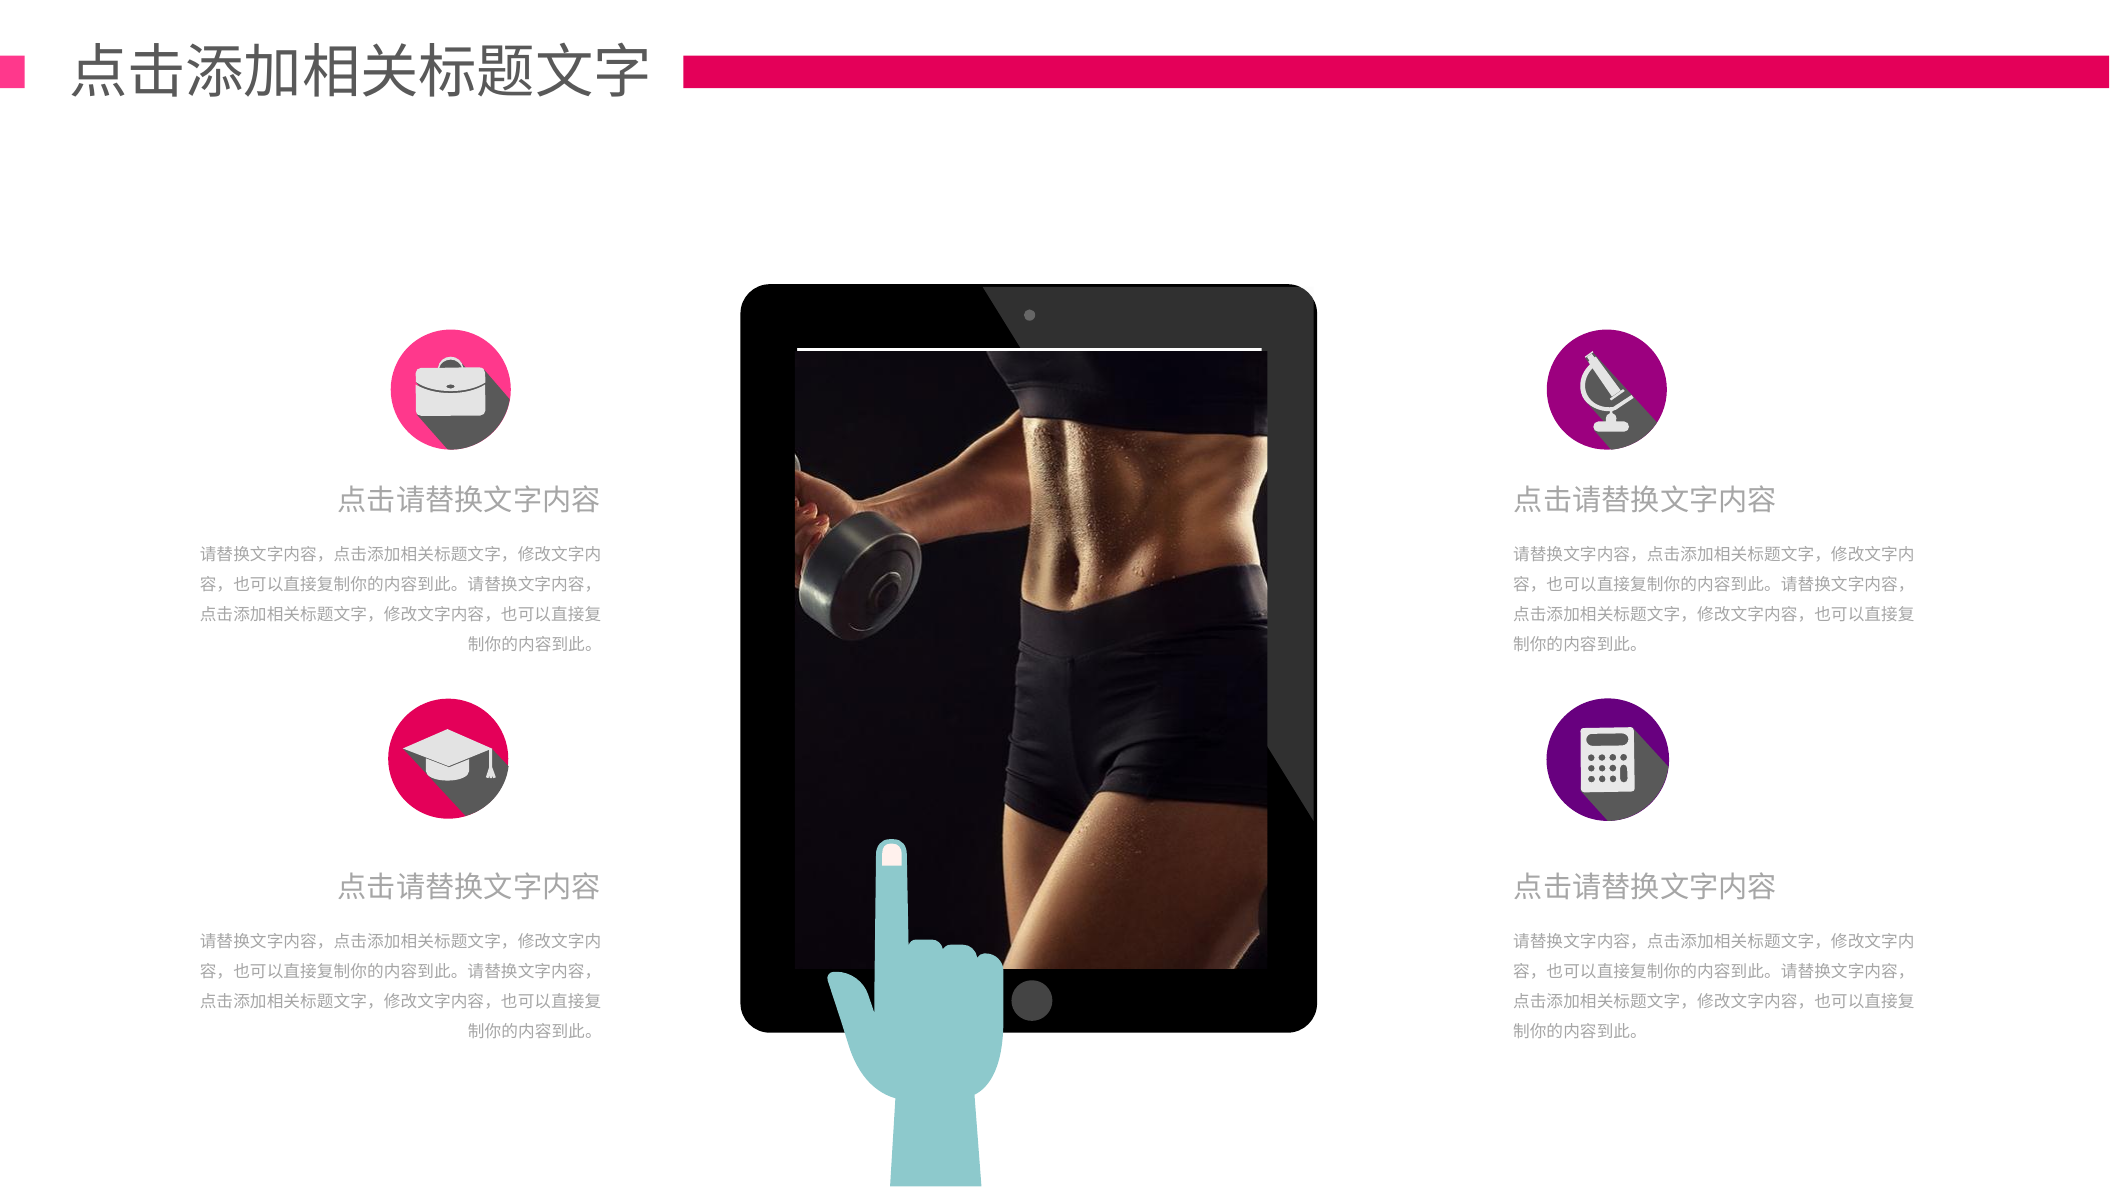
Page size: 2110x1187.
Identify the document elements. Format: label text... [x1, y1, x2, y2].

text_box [388, 698, 509, 819]
text_box 请替换文字内容，点击添加相关标题文字，修改文字内容，也可以直接复制你的内容到此。请替换文字内容，点击添加相关标题文字，修改文字内容，也可以直接复制你的内容到此。 [173, 525, 619, 662]
text_box 点击请替换文字内容 [1497, 860, 1794, 912]
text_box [740, 284, 1318, 1033]
text_box 点击请替换文字内容 [321, 472, 618, 524]
text_box 请替换文字内容，点击添加相关标题文字，修改文字内容，也可以直接复制你的内容到此。请替换文字内容，点击添加相关标题文字，修改文字内容，也可以直接复制你的内容到此。 [1496, 525, 1942, 662]
text_box 点击添加相关标题文字 [54, 26, 667, 112]
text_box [1546, 329, 1667, 450]
text_box 点击请替换文字内容 [321, 860, 618, 912]
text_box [827, 839, 1004, 1187]
text_box 请替换文字内容，点击添加相关标题文字，修改文字内容，也可以直接复制你的内容到此。请替换文字内容，点击添加相关标题文字，修改文字内容，也可以直接复制你的内容到此。 [173, 912, 619, 1049]
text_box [390, 329, 511, 450]
text_box 请替换文字内容，点击添加相关标题文字，修改文字内容，也可以直接复制你的内容到此。请替换文字内容，点击添加相关标题文字，修改文字内容，也可以直接复制你的内容到此。 [1496, 912, 1942, 1049]
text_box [1546, 698, 1670, 821]
text_box 点击请替换文字内容 [1497, 472, 1794, 524]
